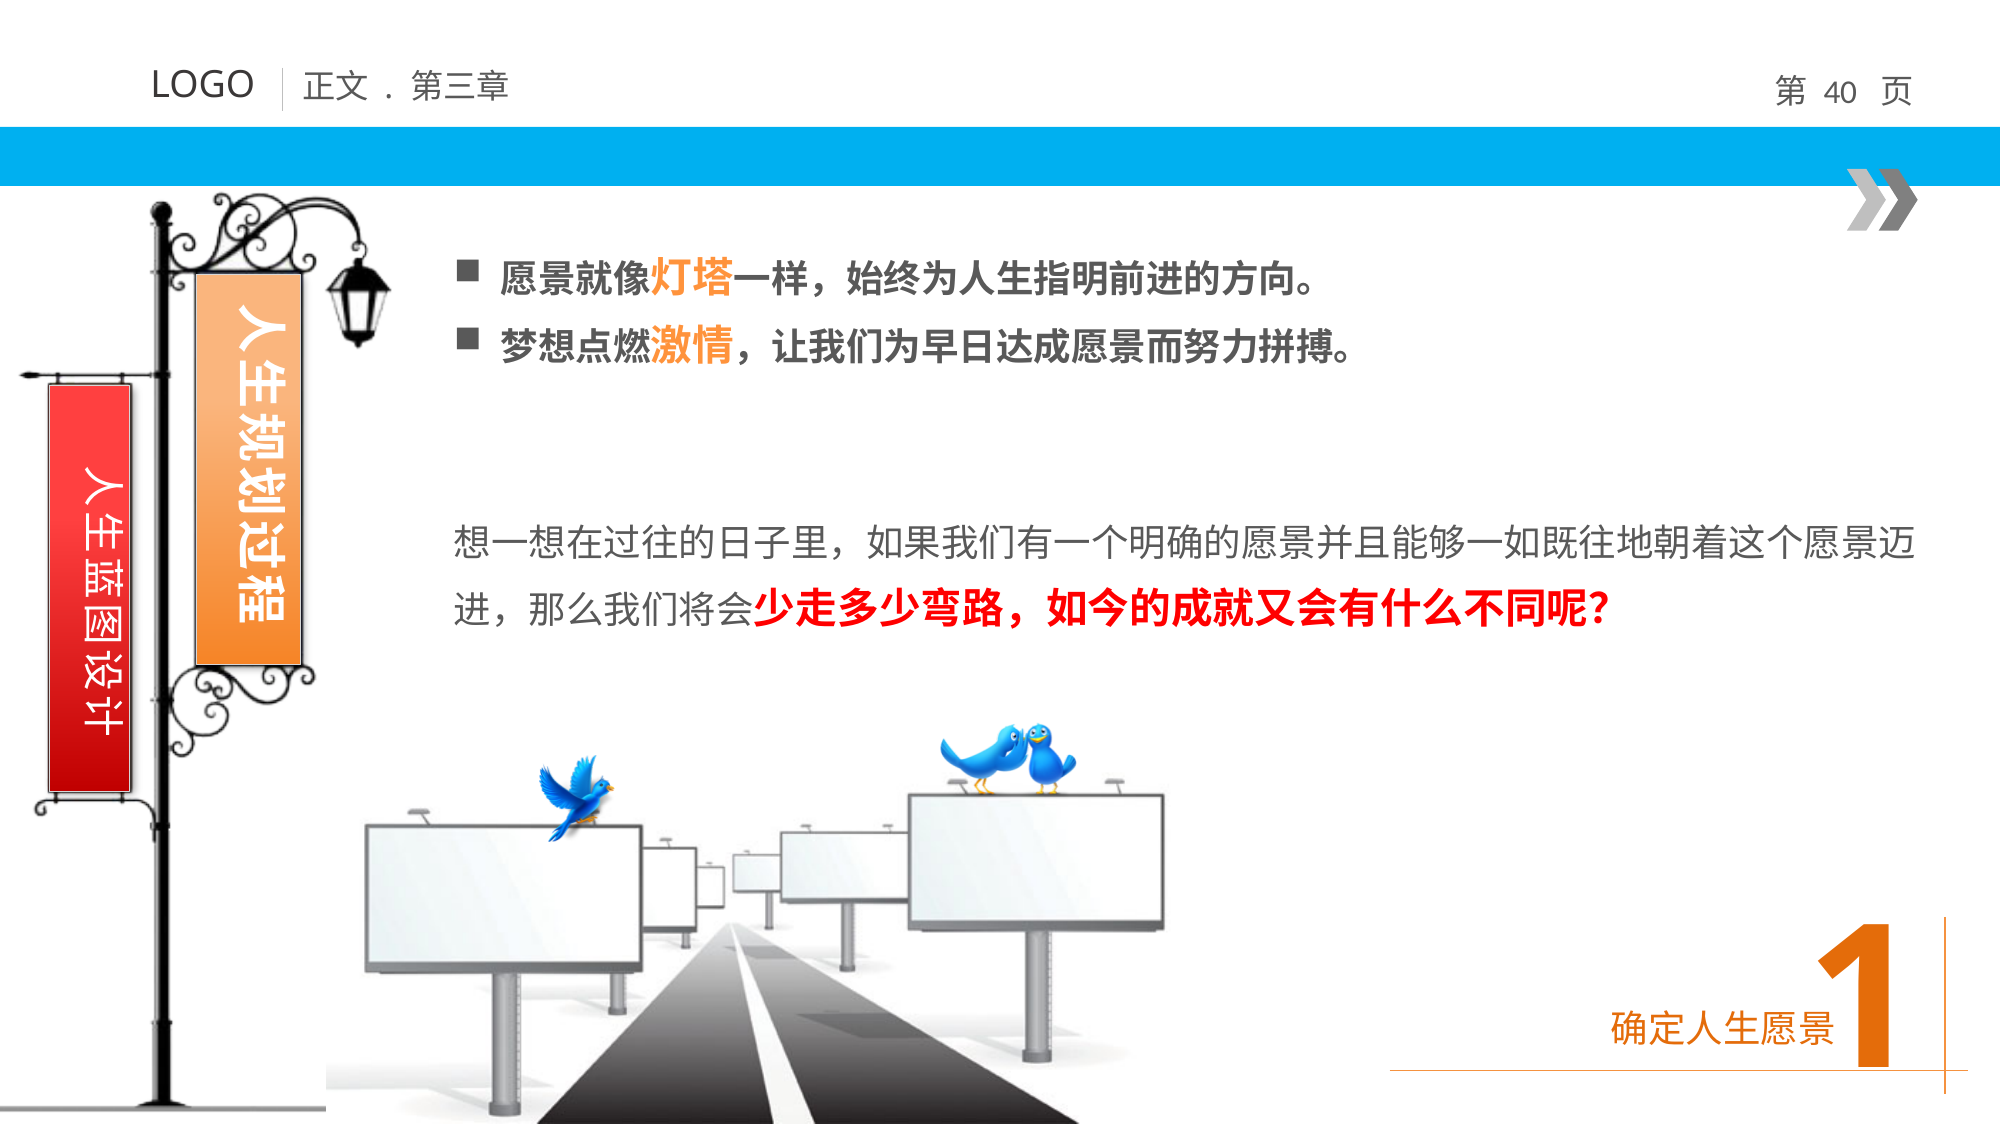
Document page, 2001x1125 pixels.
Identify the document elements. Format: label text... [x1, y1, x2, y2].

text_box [326, 647, 1182, 1124]
picture [0, 187, 413, 1125]
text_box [1206, 860, 1969, 1118]
text_box 想一想在过往的日子里，如果我们有一个明确的愿景并且能够一如既往地朝着这个愿景迈进，那么我们将会少走多少弯路，如今的成就又会有什么不同呢？ [438, 495, 1945, 640]
text_box 人生蓝图设计 [56, 404, 138, 799]
text_box 愿景就像灯塔一样，始终为人生指明前进的方向。 梦想点燃激情，让我们为早日达成愿景而努力拼搏。 [438, 226, 1859, 376]
